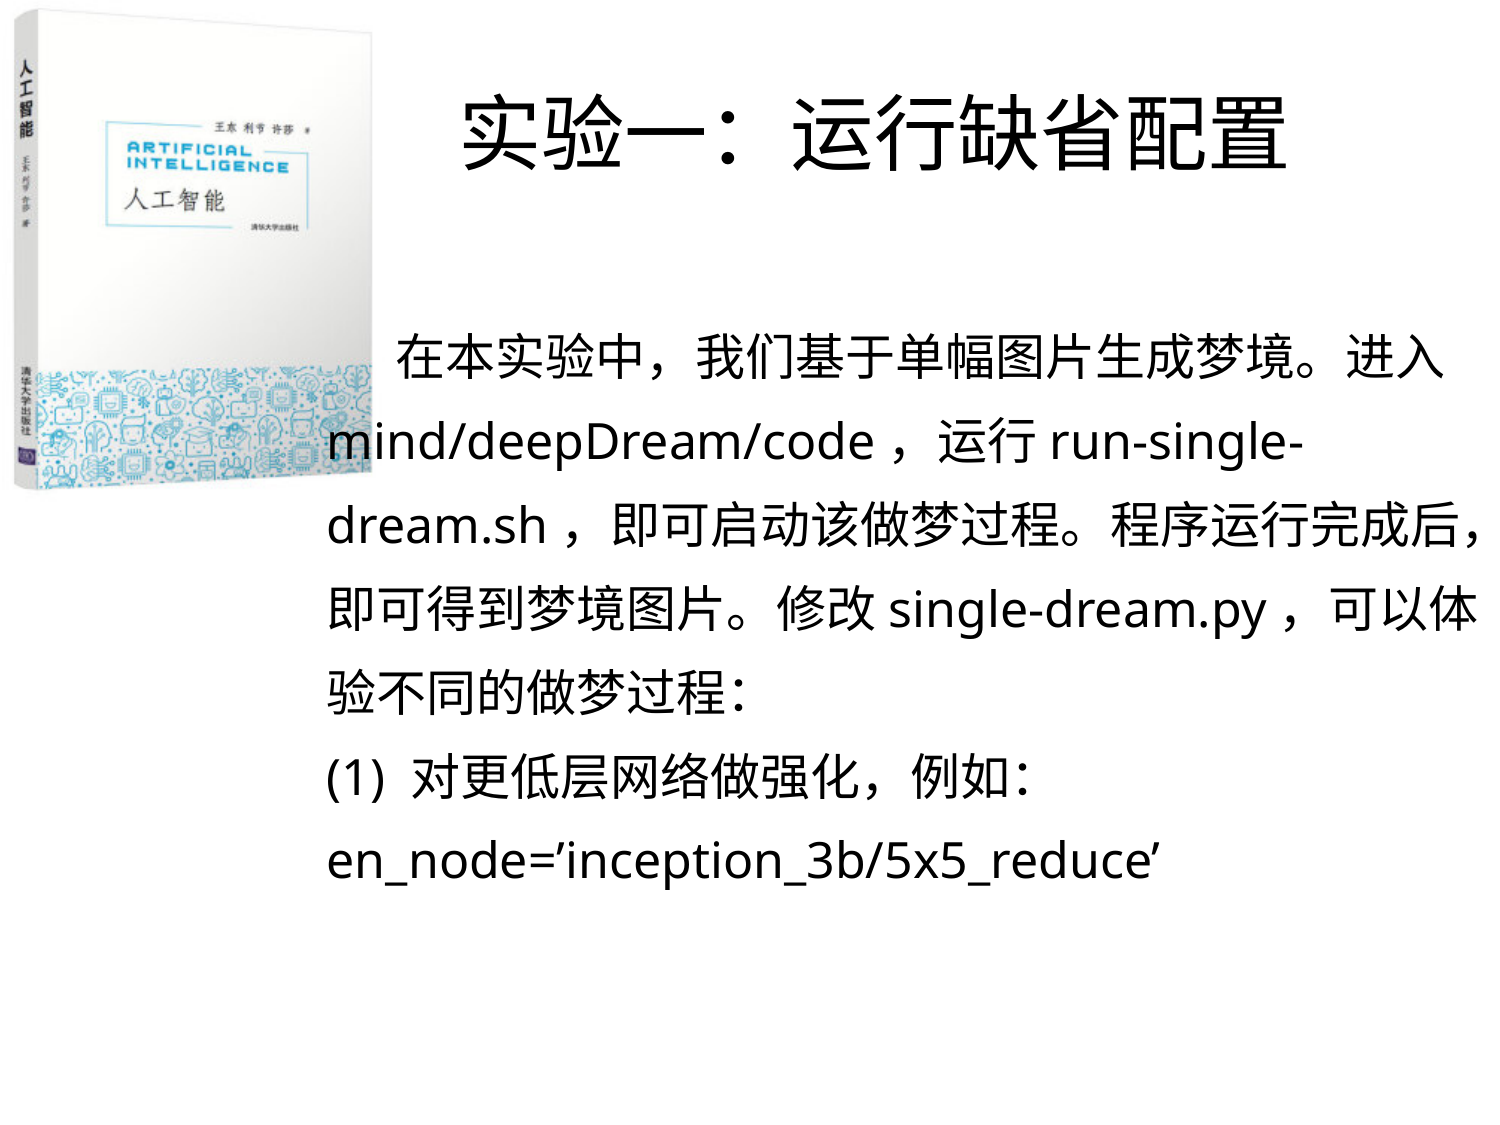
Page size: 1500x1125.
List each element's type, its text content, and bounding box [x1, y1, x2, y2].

picture [0, 0, 441, 510]
text_box 实验一：运行缺省配置 [443, 73, 1306, 189]
text_box 在本实验中，我们基于单幅图片生成梦境。进入mind/deepDream/code，运行run-single-dream.sh，即可启动该做梦过程。程序运行完成后，即可得到梦境图片。修改single-dream.py，可以体验不同的做梦过程： (1) 对更低层网络做强化，例如： en_node=’inception_3b/5x5_reduce’ [311, 293, 1499, 897]
